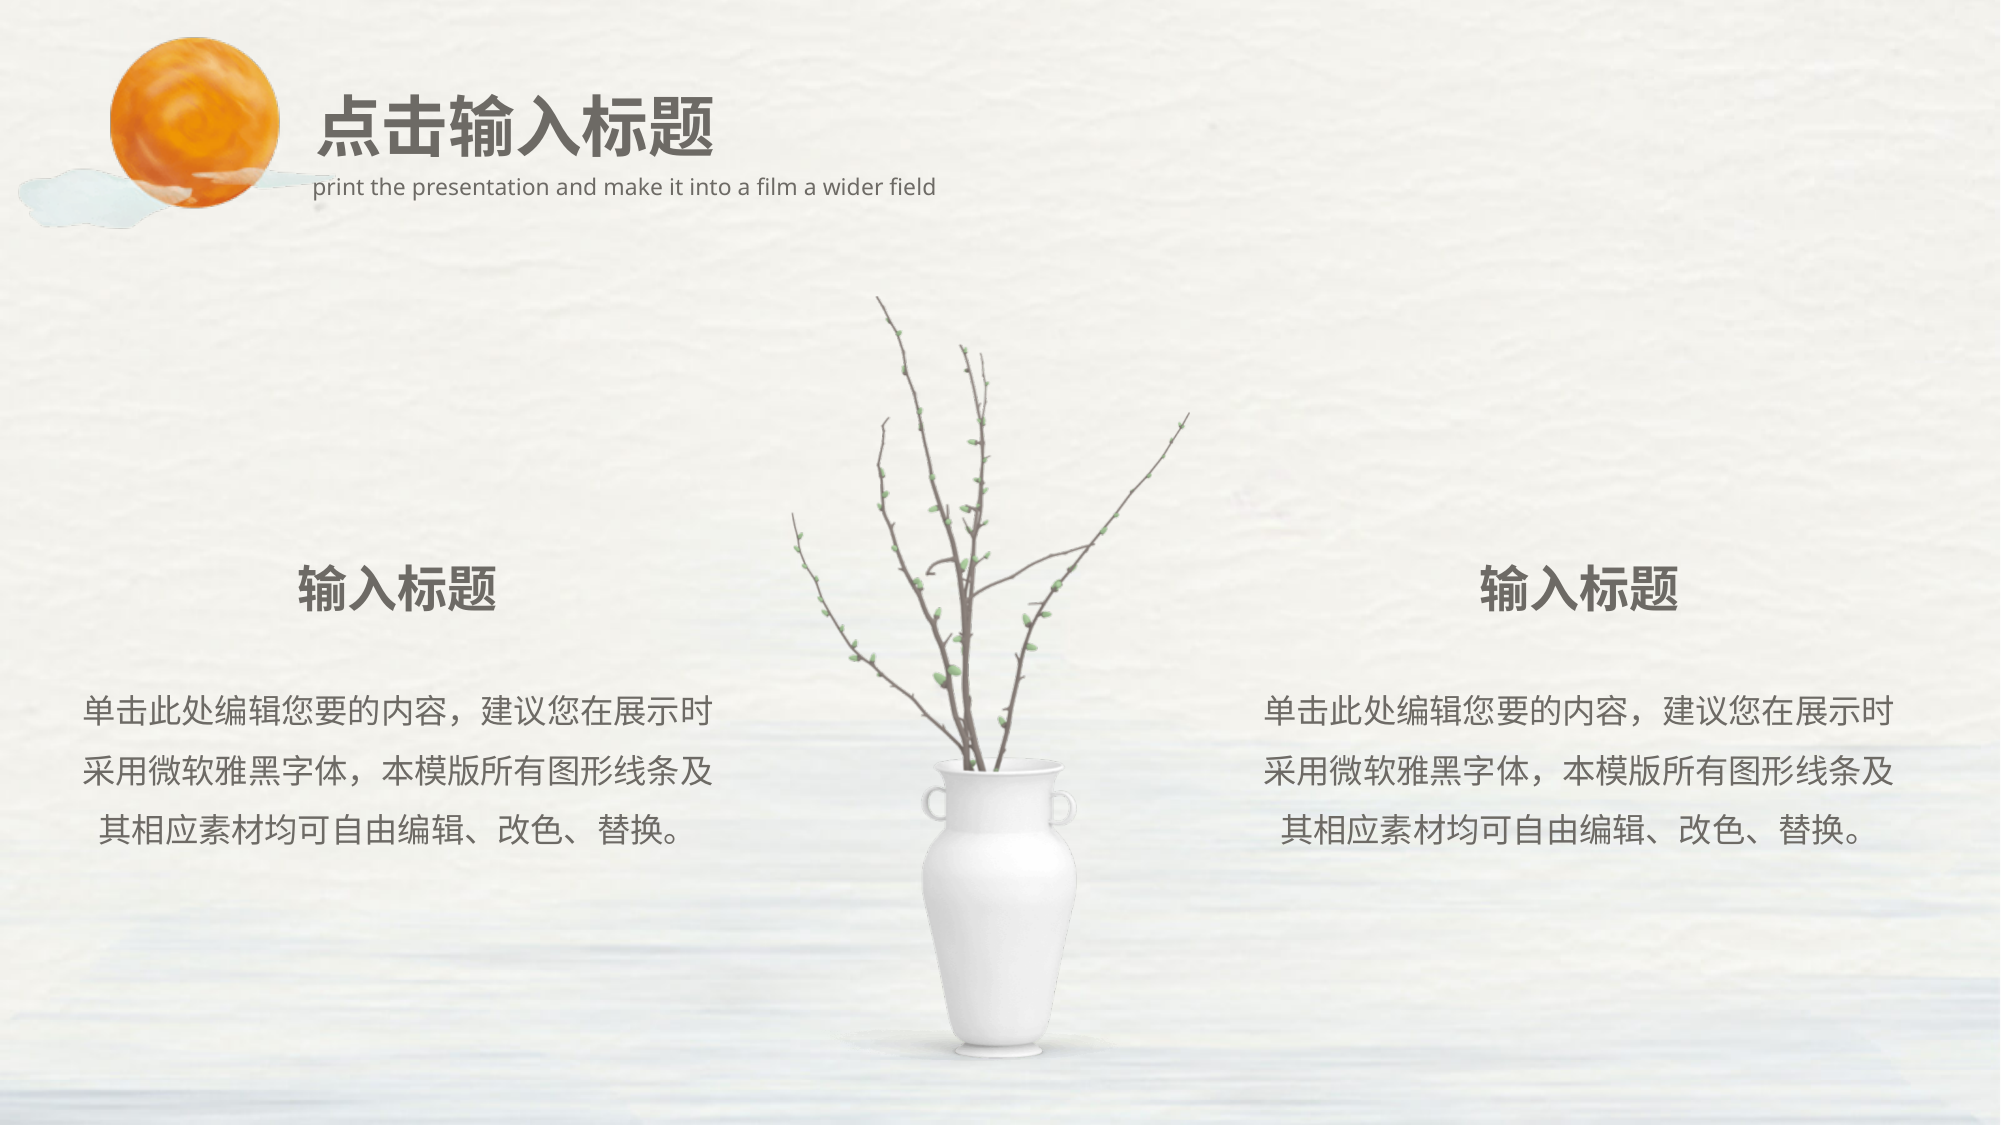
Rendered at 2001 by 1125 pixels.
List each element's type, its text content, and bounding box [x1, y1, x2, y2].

text_box 单击此处编辑您要的内容，建议您在展示时采用微软雅黑字体，本模版所有图形线条及其相应素材均可自由编辑、改色、替换。 [1243, 662, 1916, 857]
text_box 输入标题 [283, 550, 513, 626]
picture [0, 0, 2001, 1125]
text_box 单击此处编辑您要的内容，建议您在展示时采用微软雅黑字体，本模版所有图形线条及其相应素材均可自由编辑、改色、替换。 [61, 662, 735, 857]
text_box 点击输入标题 [384, 76, 731, 165]
text_box print the presentation and make it into a film a wider field [384, 165, 1025, 208]
text_box 输入标题 [1464, 550, 1695, 626]
